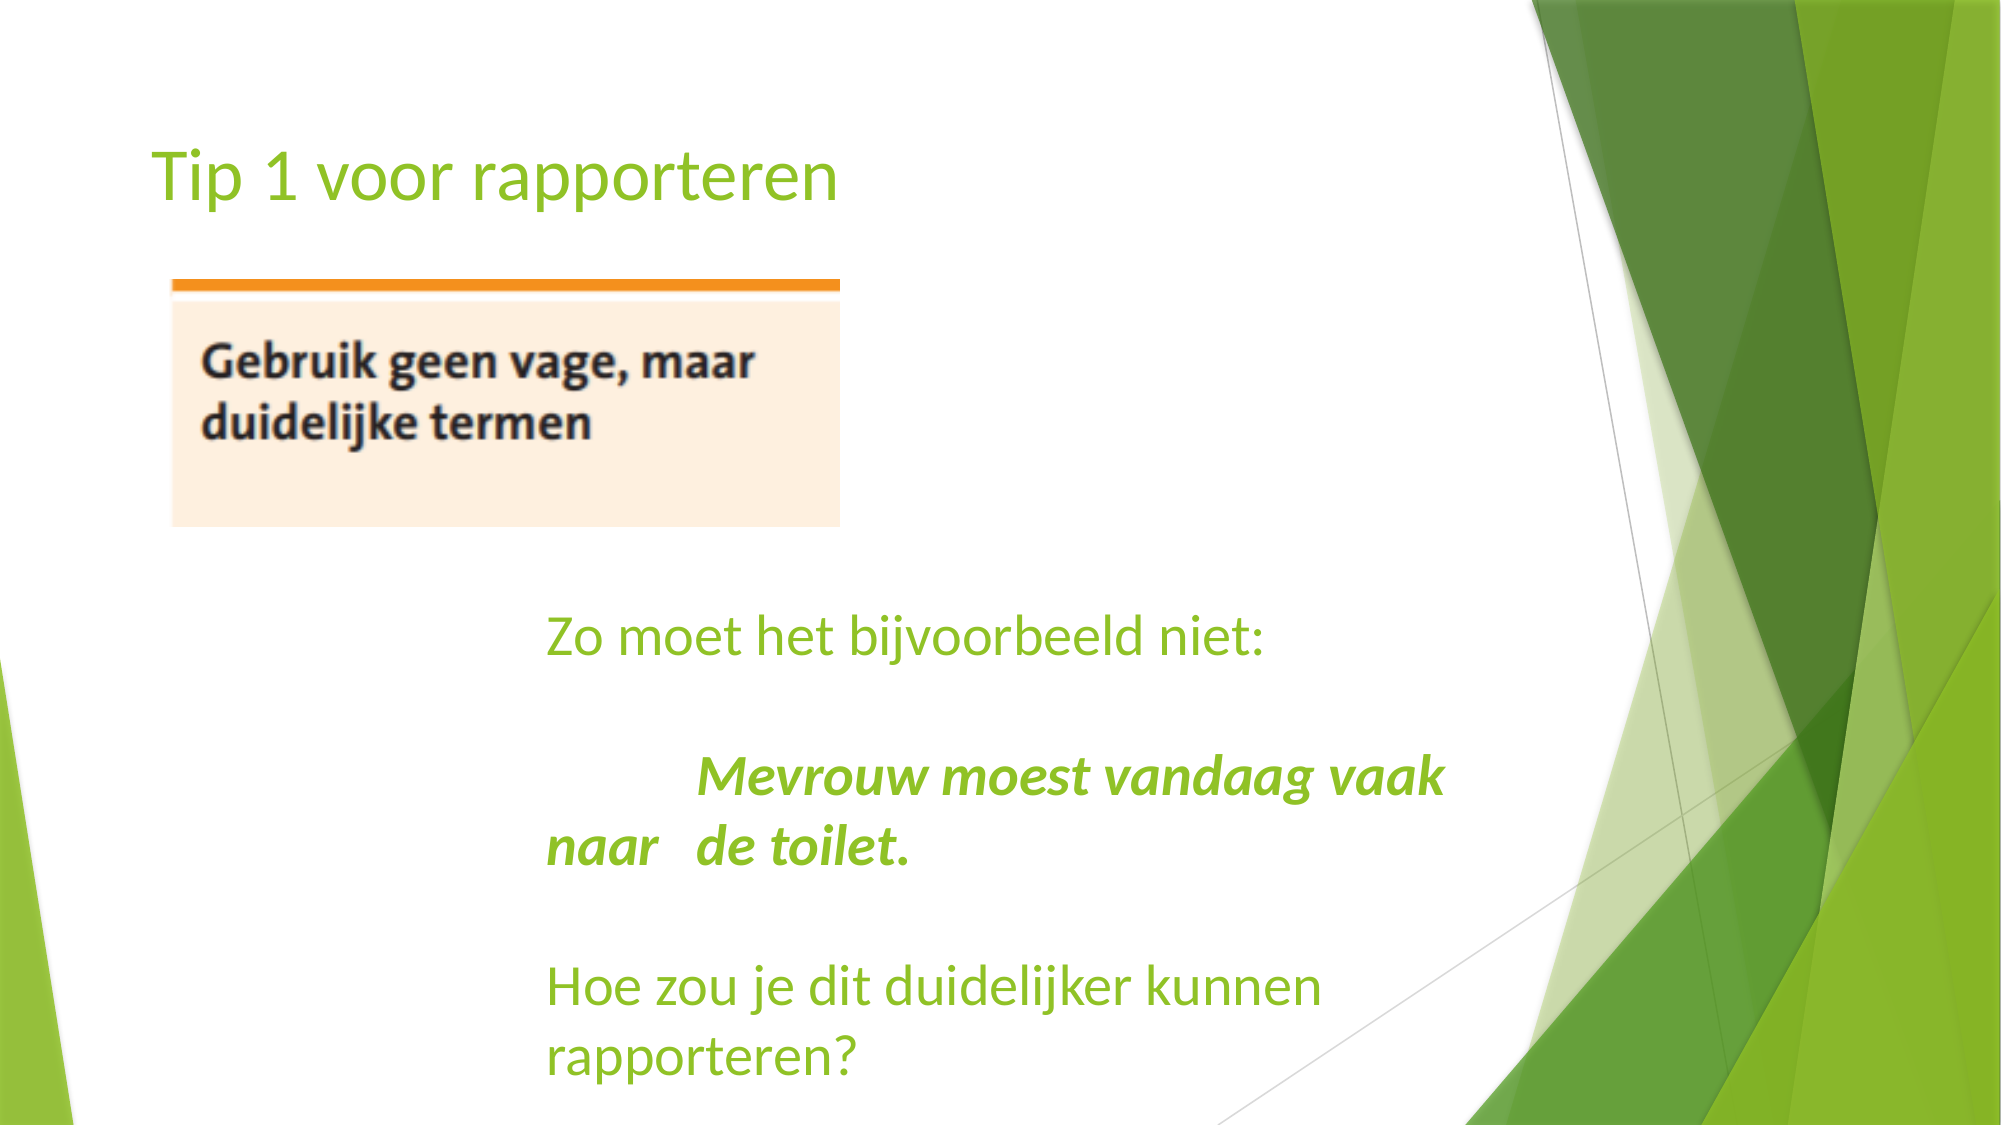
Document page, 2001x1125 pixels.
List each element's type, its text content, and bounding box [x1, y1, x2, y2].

text_box Zo moet het bijvoorbeeld niet: Mevrouw moest vandaag vaak naar de toilet. Hoe zou je dit duidelijker kunnen rapporteren? [532, 589, 1533, 1095]
picture [163, 279, 841, 528]
text_box Tip 1 voor rapporteren [136, 118, 1417, 223]
title [136, 45, 1547, 262]
